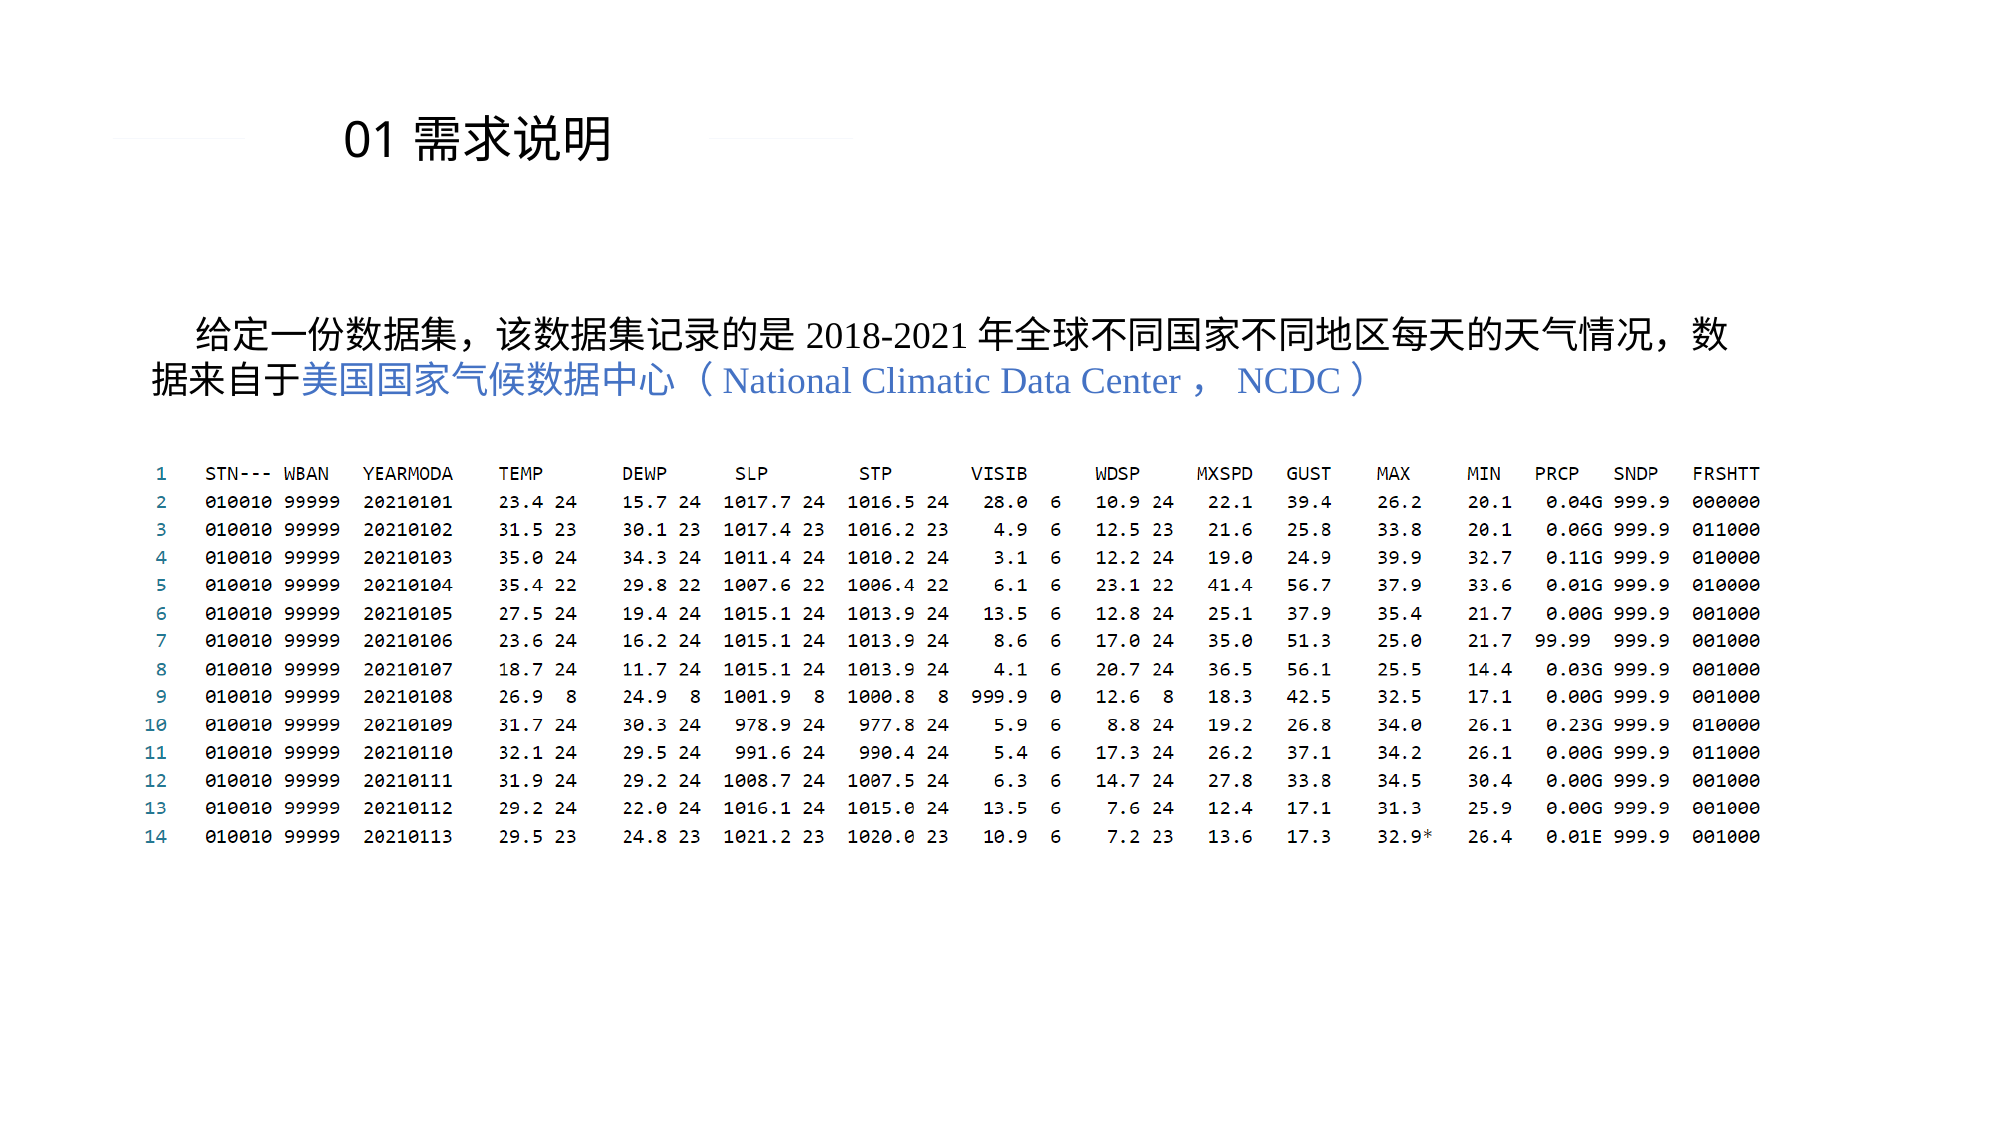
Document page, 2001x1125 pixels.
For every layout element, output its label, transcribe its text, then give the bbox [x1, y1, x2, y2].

picture [136, 456, 1772, 851]
text_box 给定一份数据集，该数据集记录的是2018-2021年全球不同国家不同地区每天的天气情况，数据来自于美国国家气候数据中心（National Climatic Data Center，NCDC） [136, 303, 1744, 409]
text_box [112, 100, 854, 176]
